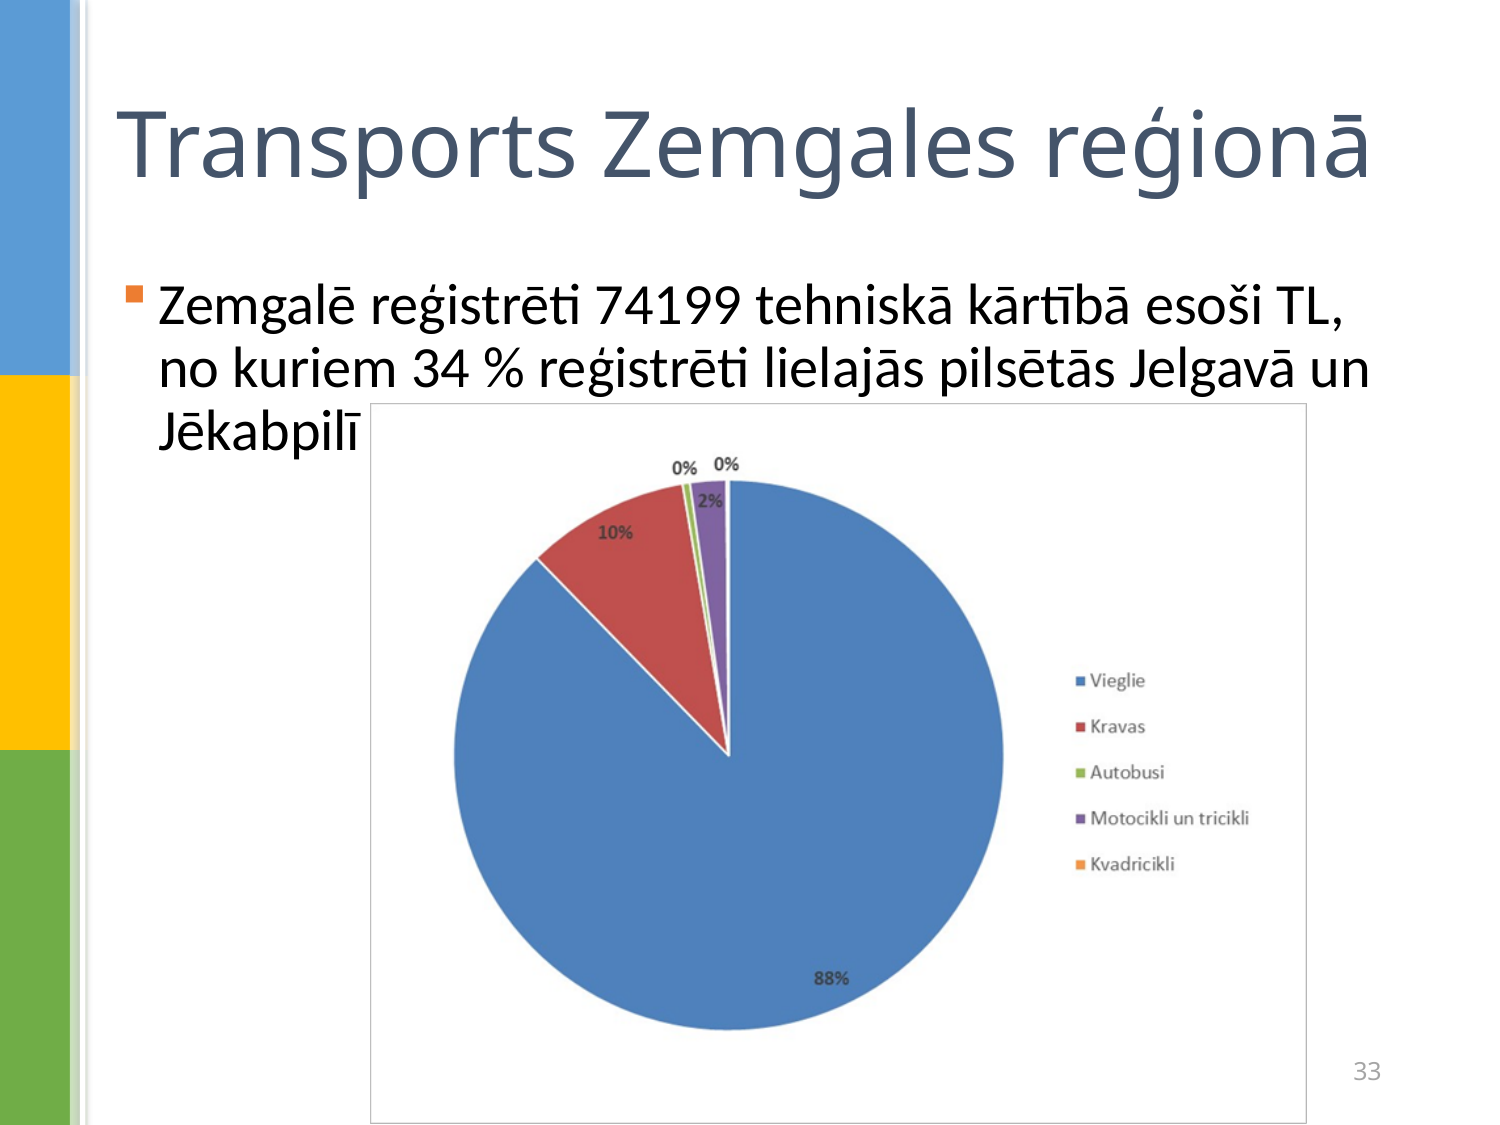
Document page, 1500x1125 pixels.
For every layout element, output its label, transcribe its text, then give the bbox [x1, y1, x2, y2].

title Transports Zemgales reģionā [101, 32, 1396, 250]
list Zemgalē reģistrēti 74199 tehniskā kārtībā esoši TL, no kuriem 34 % reģistrēti lielajās pilsētās Jelgavā un Jēkabpilī [106, 266, 1400, 497]
slide_number 33 [1317, 1042, 1397, 1103]
picture [366, 400, 1309, 1125]
